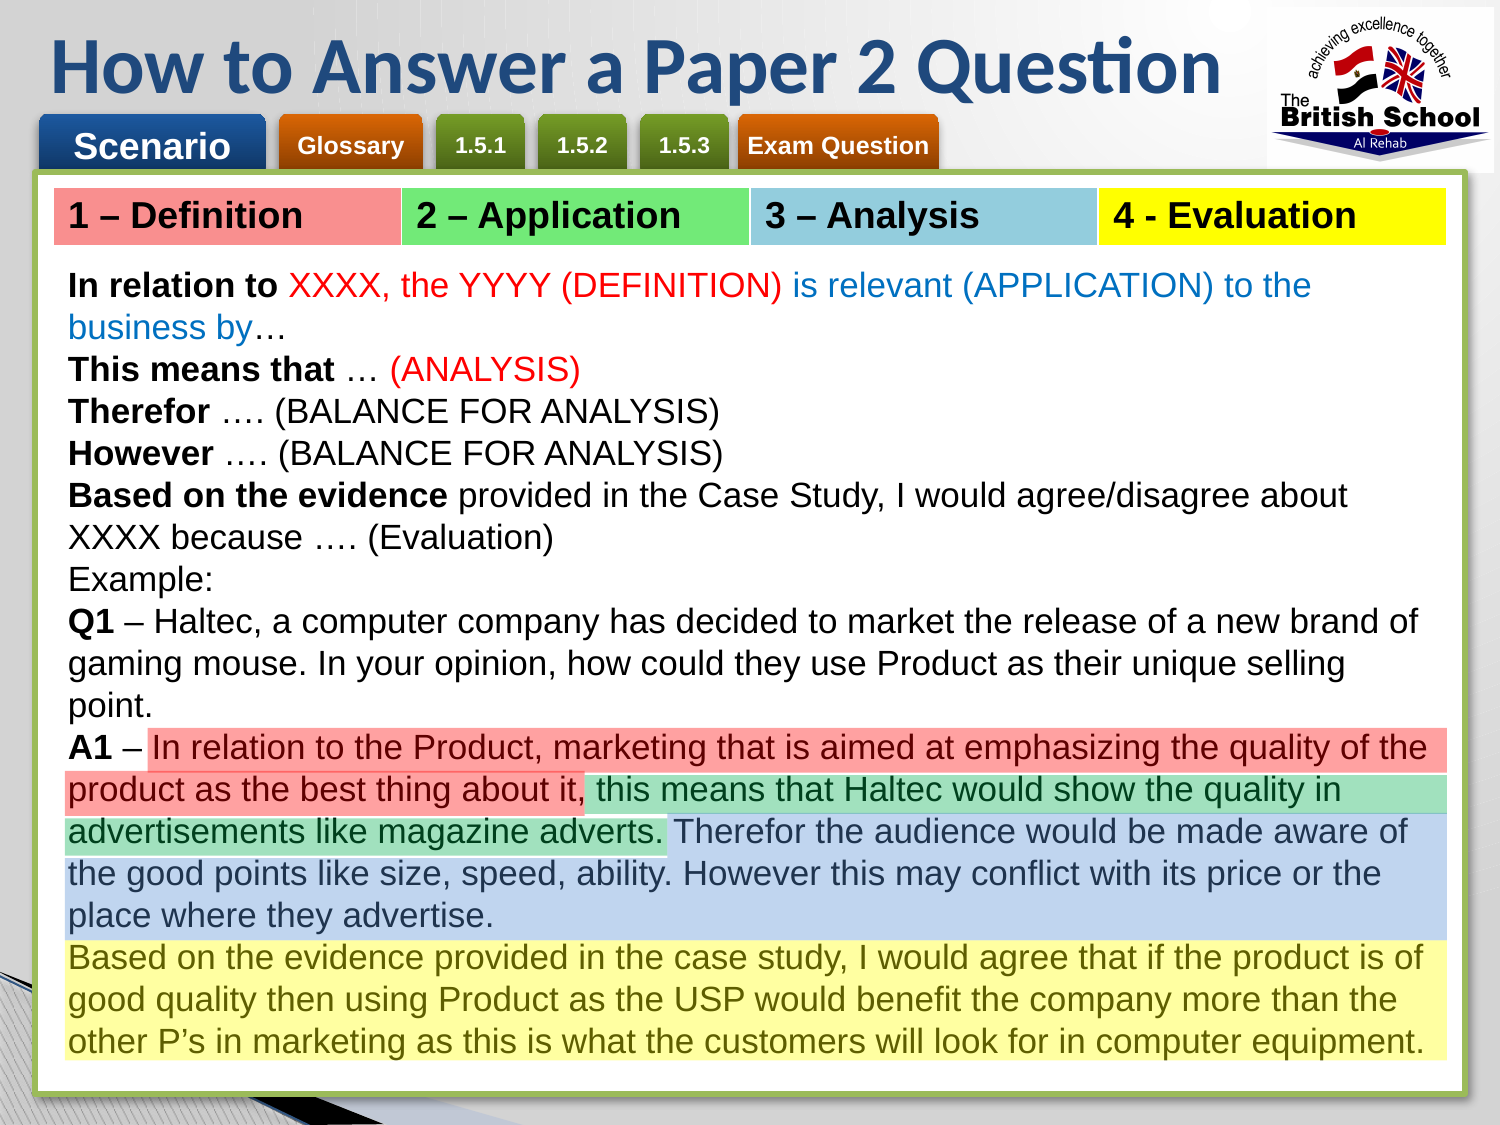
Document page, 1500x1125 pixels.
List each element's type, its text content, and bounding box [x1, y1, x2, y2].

picture [1267, 7, 1495, 173]
table_header 1 – Definition [54, 188, 401, 245]
text_box In relation to XXXX, the YYYY (DEFINITION) is relevant (APPLICATION) to the business by… This means that … (ANALYSIS) Therefor …. (BALANCE FOR ANALYSIS) However …. (BALANCE FOR ANALYSIS) Based on the evidence provided in the Case Study, I would agree/disagree about XXXX because …. (Evaluation) Example: Q1 – Haltec, a computer company has decided to market the release of a new brand of gaming mouse. In your opinion, how could they use Product as their unique selling point. A1 – In relation to the Product, marketing that is aimed at emphasizing the quality of the product as the best thing about it, this means that Haltec would show the quality in advertisements like magazine adverts. Therefor the audience would be made aware of the good points like size, speed, ability. However this may conflict with its price or the place where they advertise. Based on the evidence provided in the case study, I would agree that if the product is of good quality then using Product as the USP would benefit the company more than the other P’s in marketing as this is what the customers will look for in computer equipment. [53, 255, 1447, 1068]
title How to Answer a Paper 2 Question [35, 0, 1247, 122]
table_header 2 – Application [402, 188, 749, 245]
table_header 3 – Analysis [751, 188, 1097, 245]
text_box [64, 770, 585, 816]
text_box e [551, 0, 603, 5]
text_box [64, 858, 1447, 940]
text_box [64, 940, 1447, 1061]
text_box [147, 727, 1447, 773]
table_header 4 - Evaluation [1099, 188, 1446, 245]
picture [281, 1114, 303, 1125]
text_box [584, 775, 1447, 814]
text_box [667, 812, 1447, 858]
text_box [64, 818, 667, 856]
